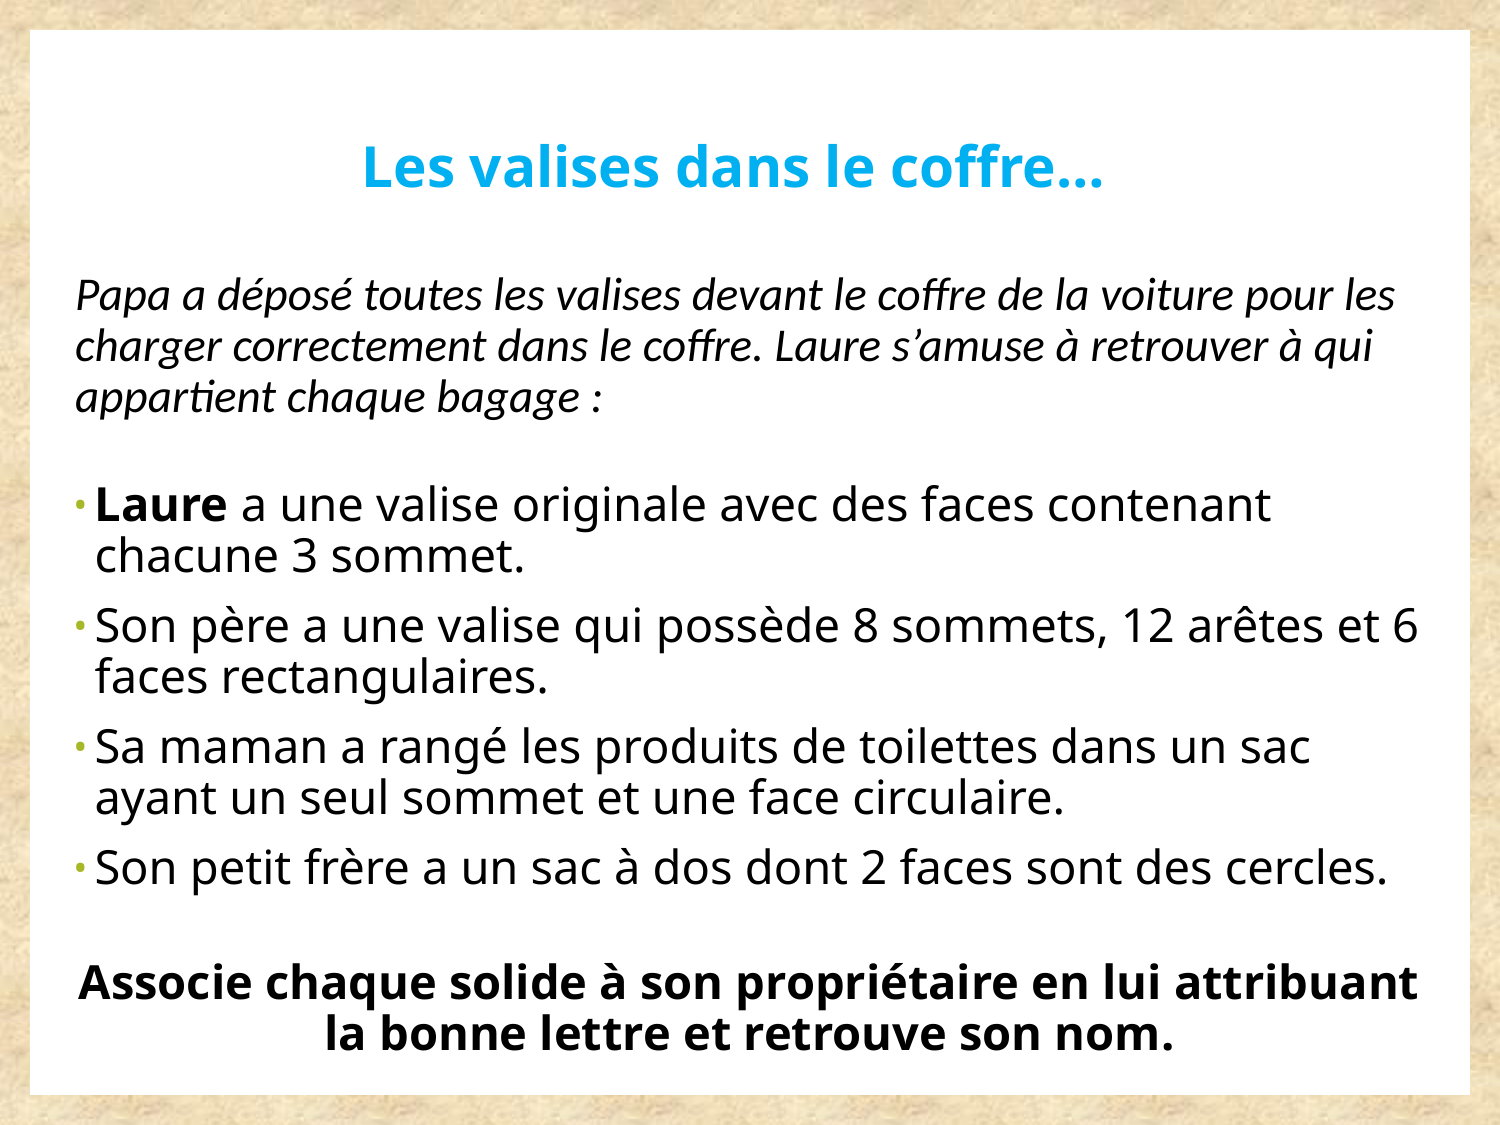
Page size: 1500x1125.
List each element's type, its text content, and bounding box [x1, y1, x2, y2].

picture [0, 0, 1500, 1125]
title Les valises dans le coffre… [140, 99, 1356, 209]
list Papa a déposé toutes les valises devant le coffre de la voiture pour les charger correctement dans le coffre. Laure s’amuse à retrouver à qui appartient chaque bagage : Laure a une valise originale avec des faces contenant chacune 3 sommet. Son père a une valise qui possède 8 sommets, 12 arêtes et 6 faces rectangulaires. Sa maman a rangé les produits de toilettes dans un sac ayant un seul sommet et une face circulaire. Son petit frère a un sac à dos dont 2 faces sont des cercles. Associe chaque solide à son propriétaire en lui attribuant la bonne lettre et retrouve son nom. [53, 262, 1447, 1080]
